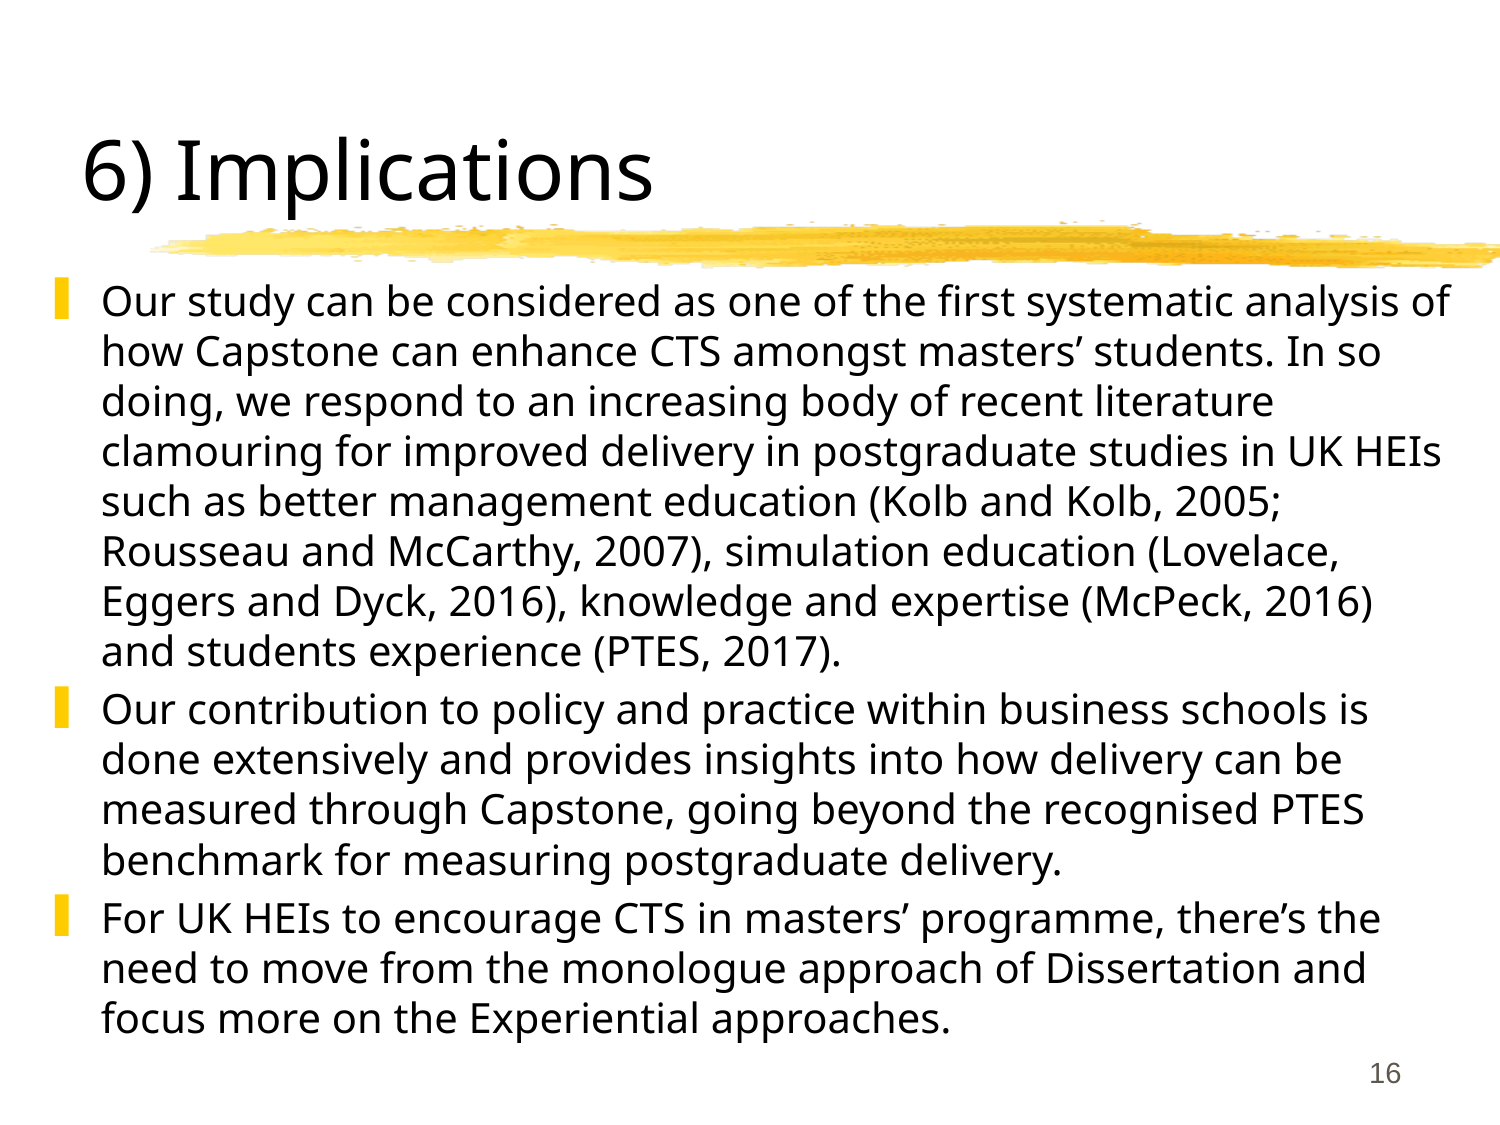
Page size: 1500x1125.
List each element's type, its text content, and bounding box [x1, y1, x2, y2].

list Our study can be considered as one of the first systematic analysis of how Capstone can enhance CTS amongst masters’ students. In so doing, we respond to an increasing body of recent literature clamouring for improved delivery in postgraduate studies in UK HEIs such as better management education (Kolb and Kolb, 2005; Rousseau and McCarthy, 2007), simulation education (Lovelace, Eggers and Dyck, 2016), knowledge and expertise (McPeck, 2016) and students experience (PTES, 2017). Our contribution to policy and practice within business schools is done extensively and provides insights into how delivery can be measured through Capstone, going beyond the recognised PTES benchmark for measuring postgraduate delivery. For UK HEIs to encourage CTS in masters’ programme, there’s the need to move from the monologue approach of Dissertation and focus more on the Experiential approaches. [29, 267, 1471, 1059]
slide_number 16 [1103, 1021, 1417, 1098]
title 6) Implications [66, 37, 1342, 225]
picture [150, 215, 1500, 279]
